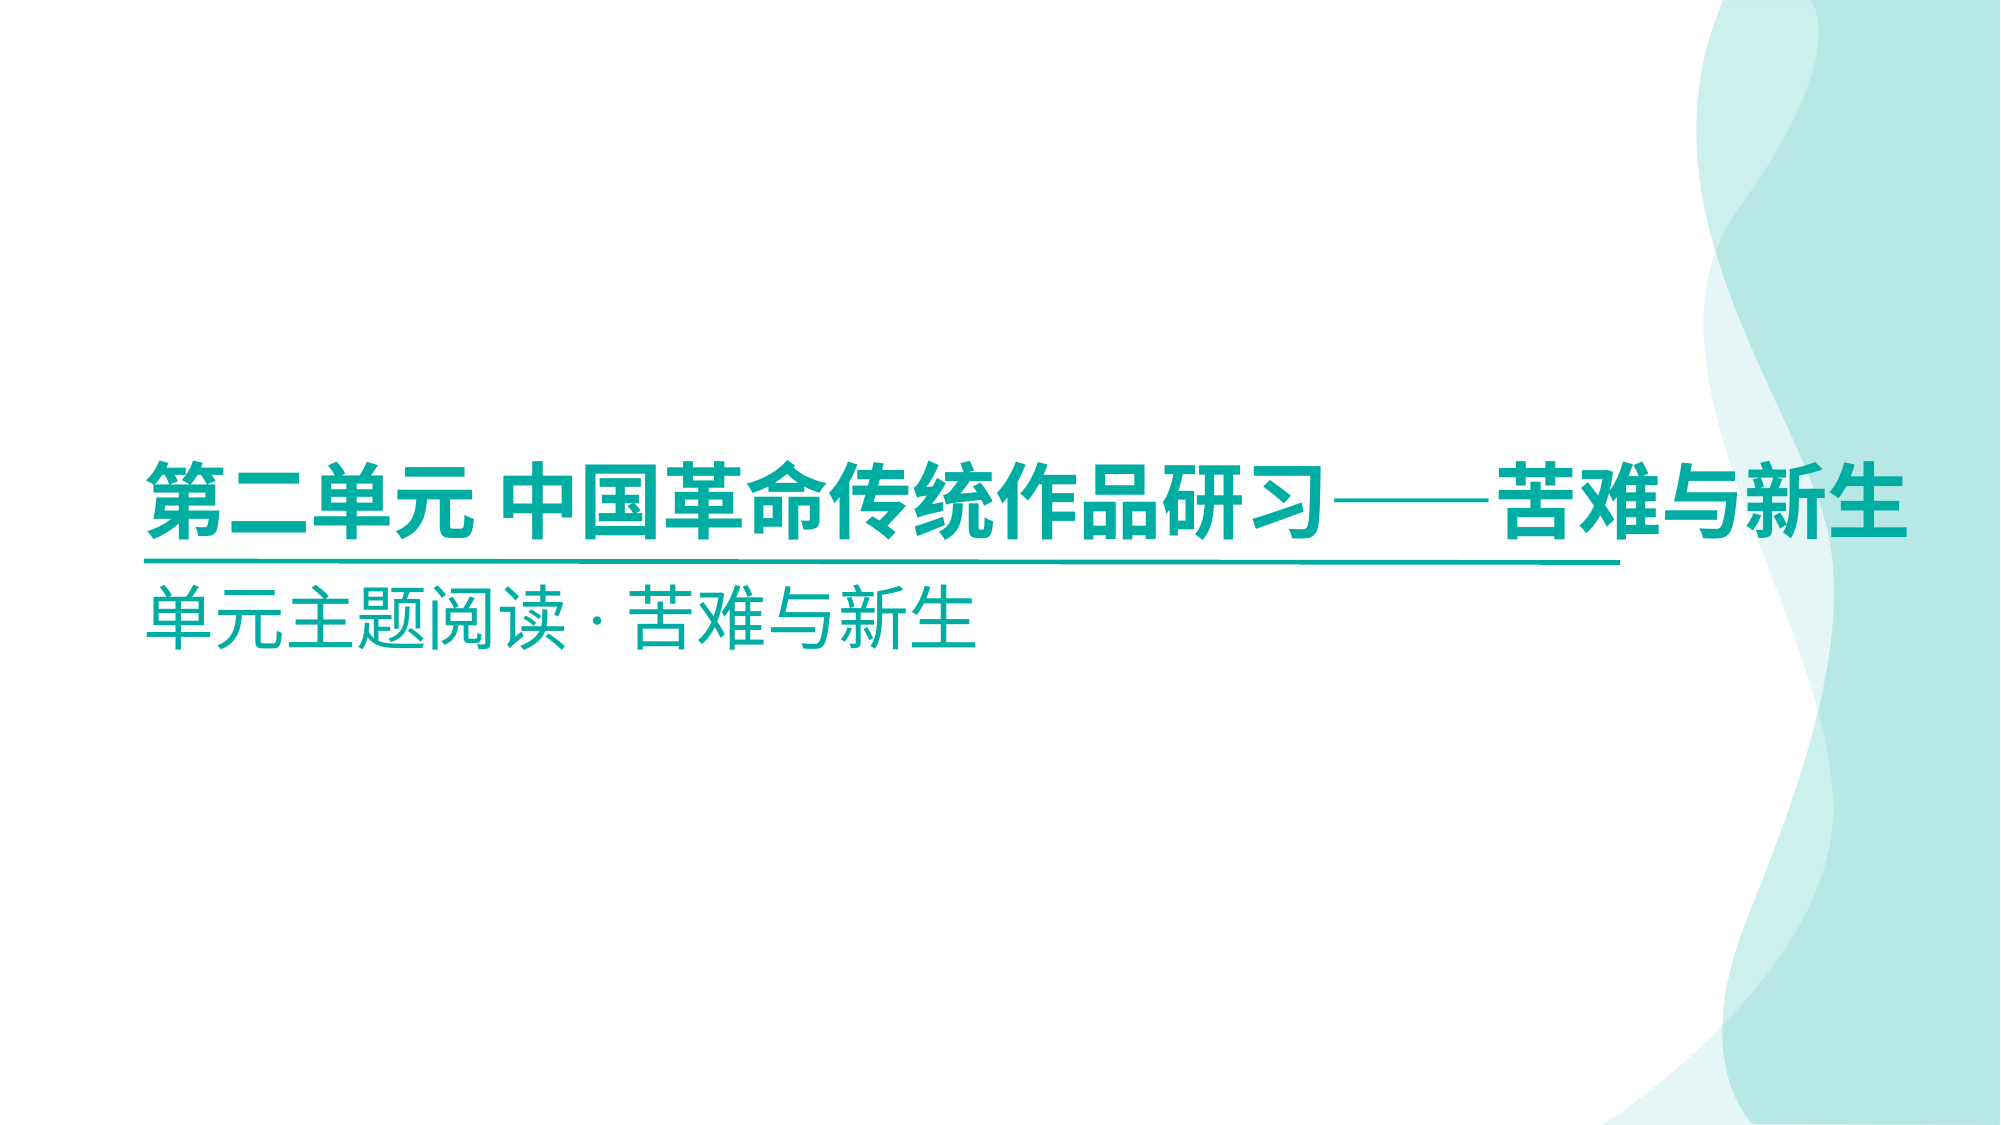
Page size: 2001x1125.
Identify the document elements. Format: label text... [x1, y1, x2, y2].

text_box 第二单元 中国革命传统作品研习——苦难与新生 [143, 430, 1976, 549]
text_box 单元主题阅读·苦难与新生 [143, 572, 1946, 744]
picture [0, 0, 2000, 1125]
